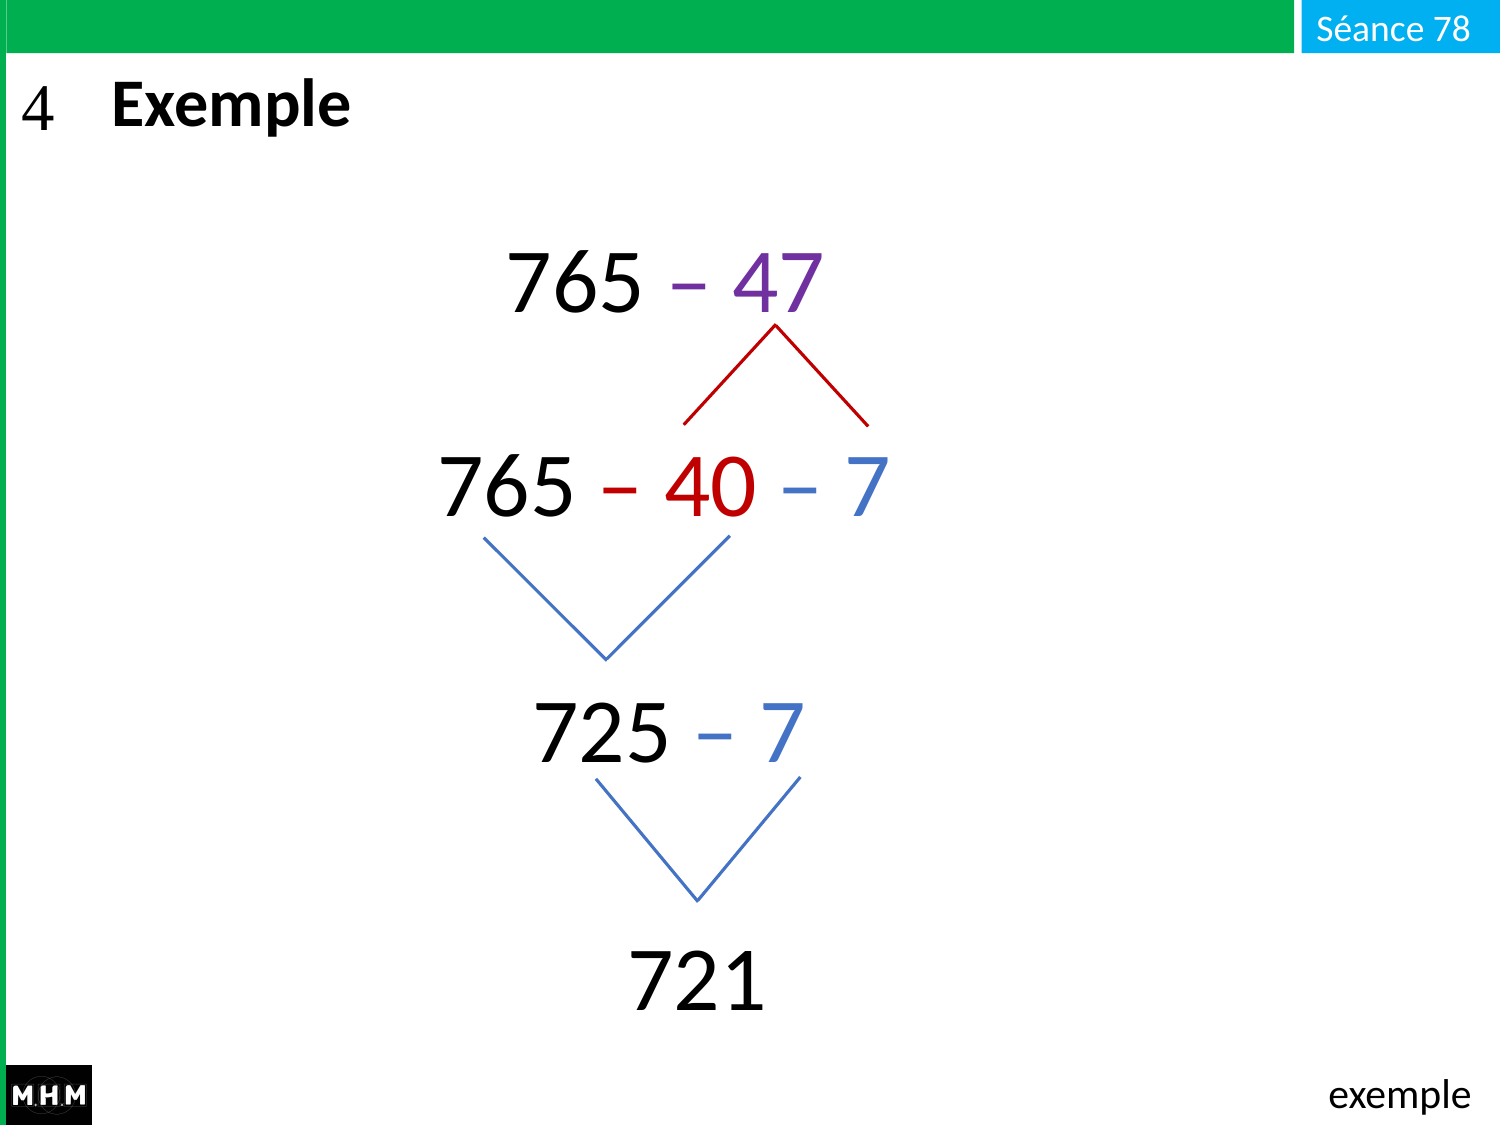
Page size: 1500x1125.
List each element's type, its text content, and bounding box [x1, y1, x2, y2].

text_box 765 – 47 [490, 213, 963, 338]
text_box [595, 776, 801, 902]
title Exemple [96, 60, 1391, 150]
list exemple [1300, 1064, 1500, 1125]
text_box 721 [612, 911, 801, 1037]
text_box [483, 535, 730, 661]
text_box 725 – 7 [517, 663, 1273, 789]
picture [6, 1065, 92, 1125]
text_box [683, 324, 869, 427]
text_box 765 – 40 – 7 [422, 417, 1178, 543]
